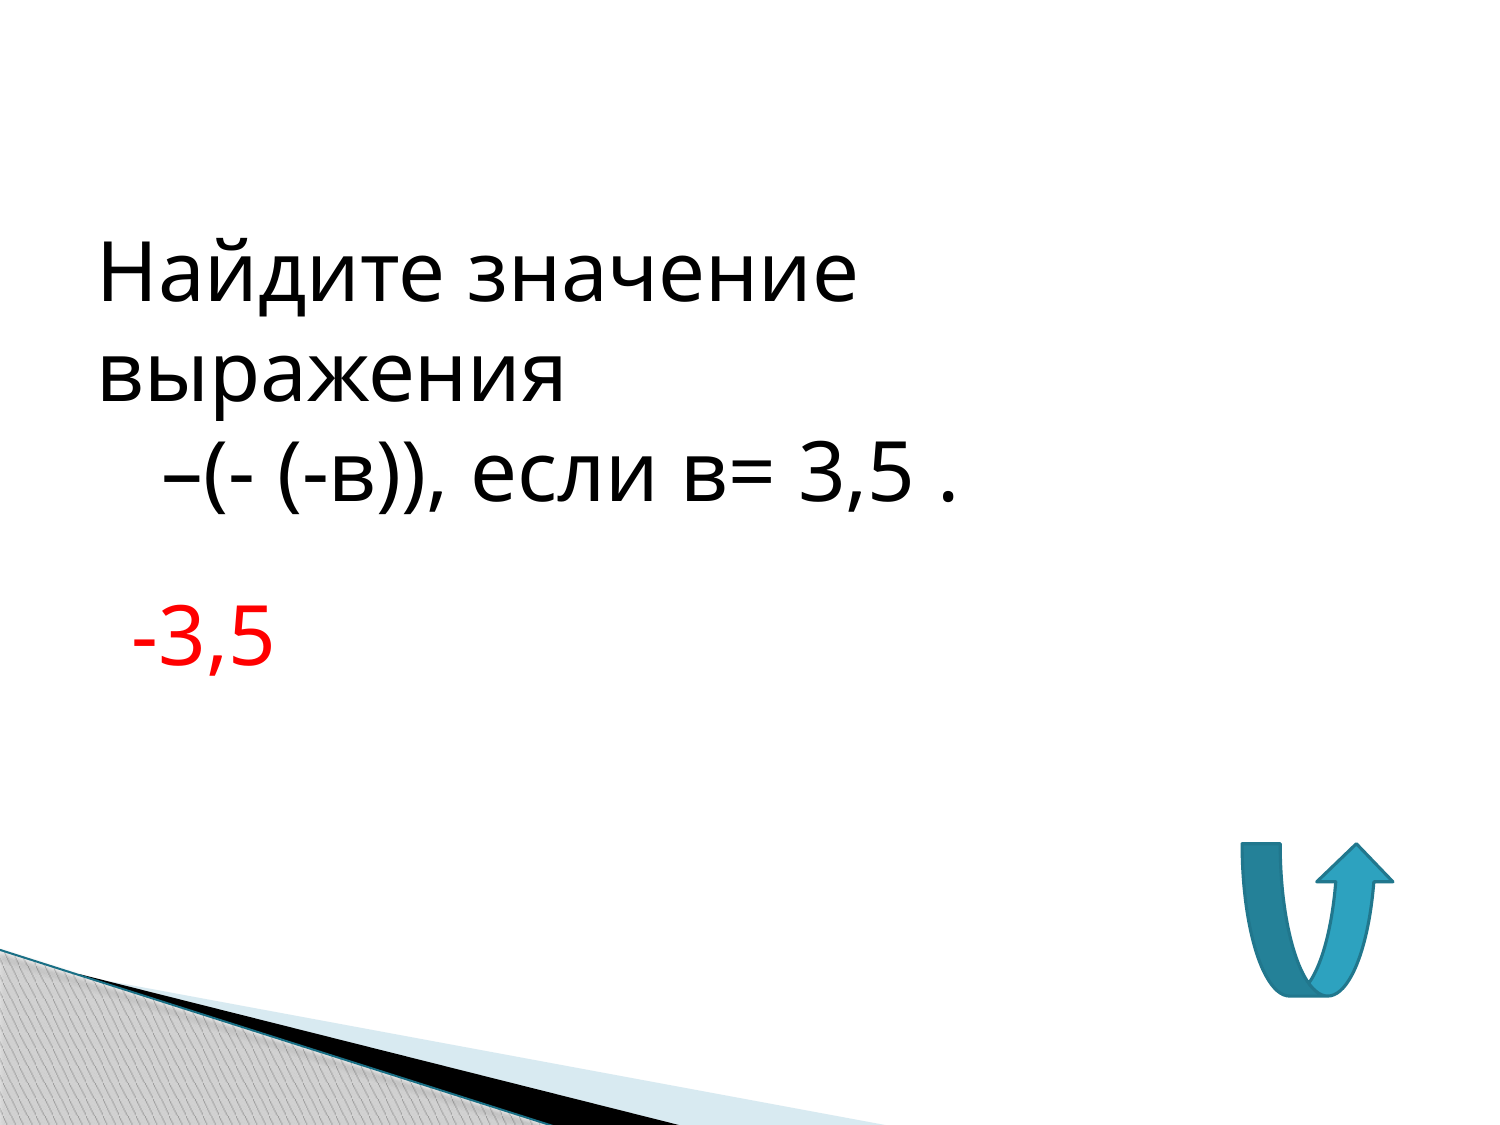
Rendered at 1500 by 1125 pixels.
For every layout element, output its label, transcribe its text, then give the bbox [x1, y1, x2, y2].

text_box Найдите значение выражения –(- (-в)), если в= 3,5 . [81, 210, 1360, 526]
text_box [1240, 842, 1395, 998]
text_box -3,5 [117, 574, 387, 689]
